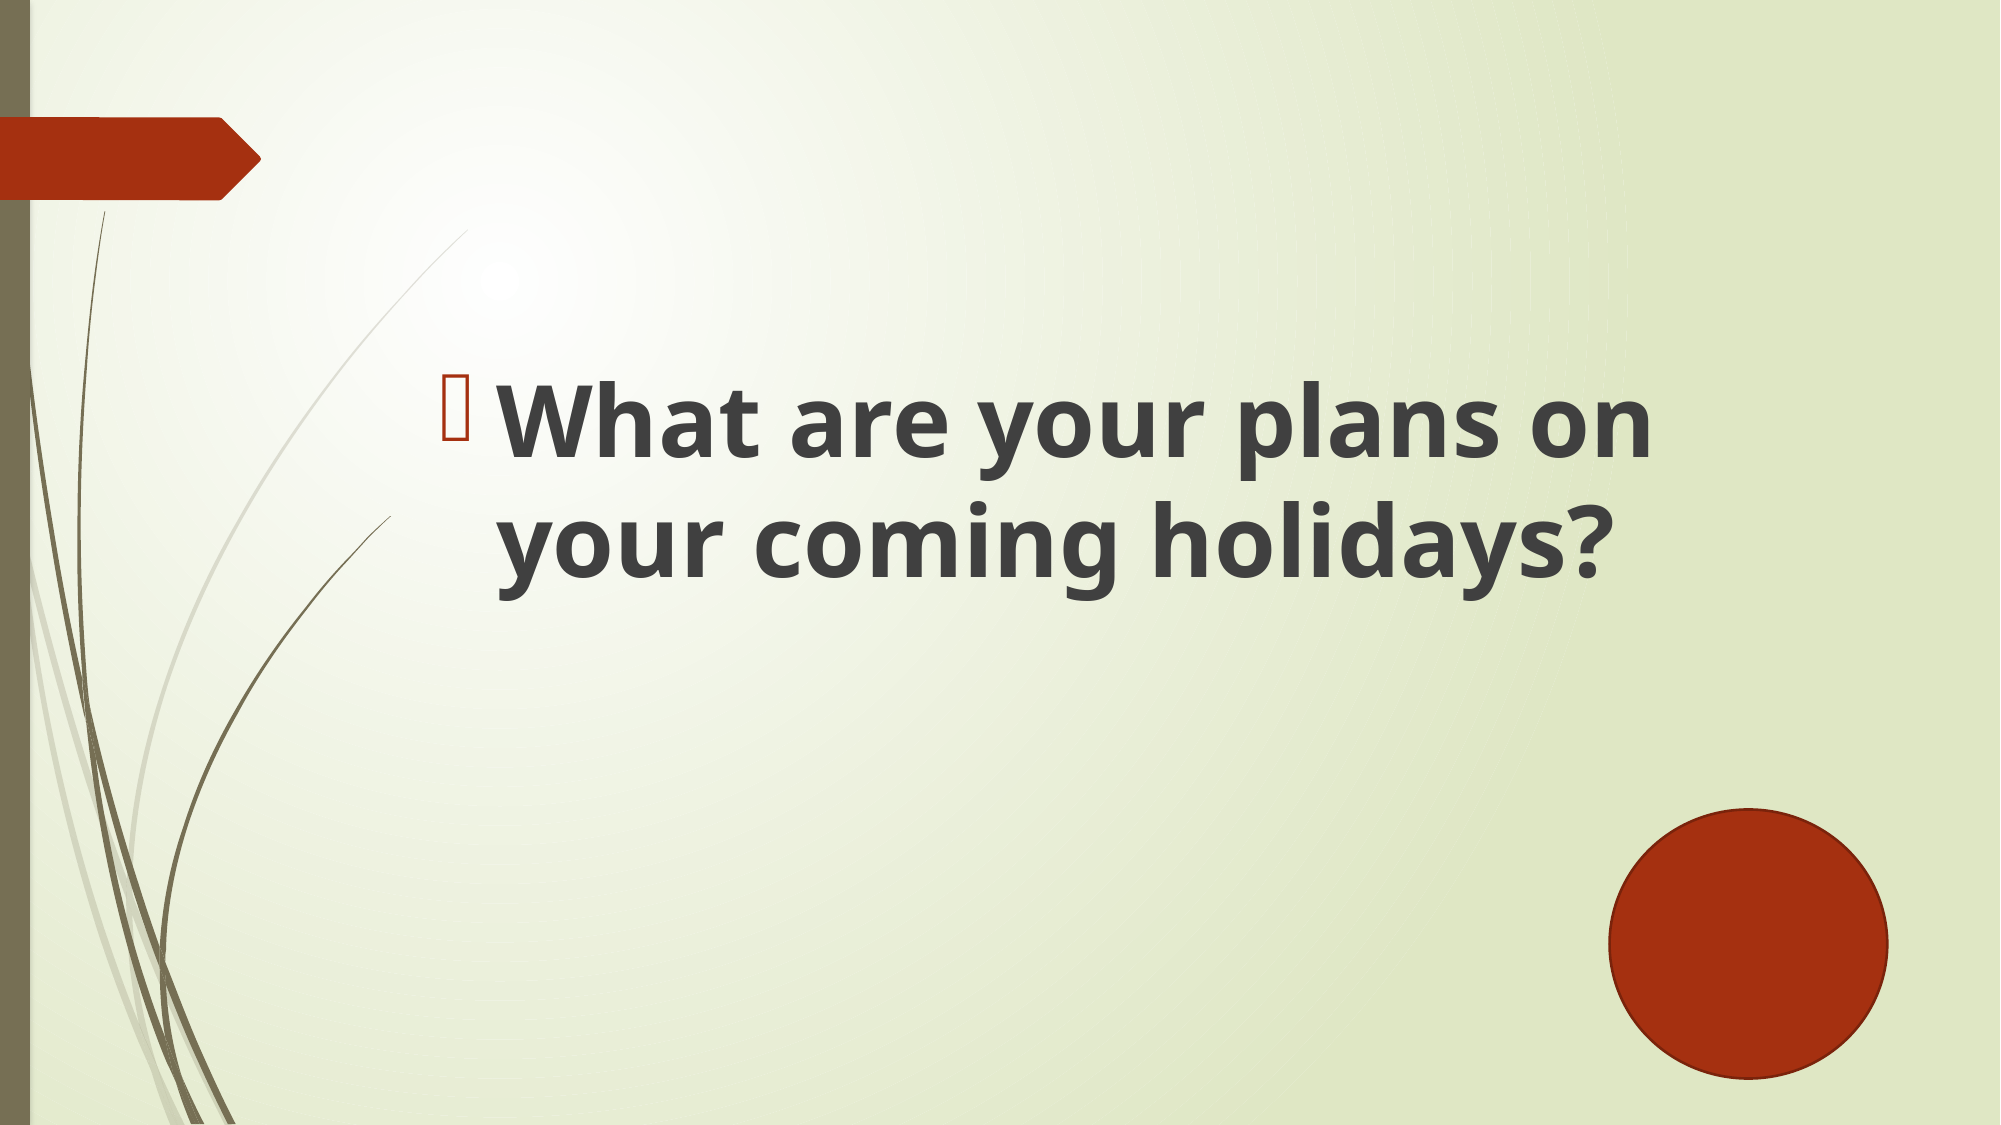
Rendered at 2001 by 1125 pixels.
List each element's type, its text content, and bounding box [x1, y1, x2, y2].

list What are your plans on your coming holidays? [424, 350, 1888, 970]
text_box [1608, 808, 1889, 1080]
